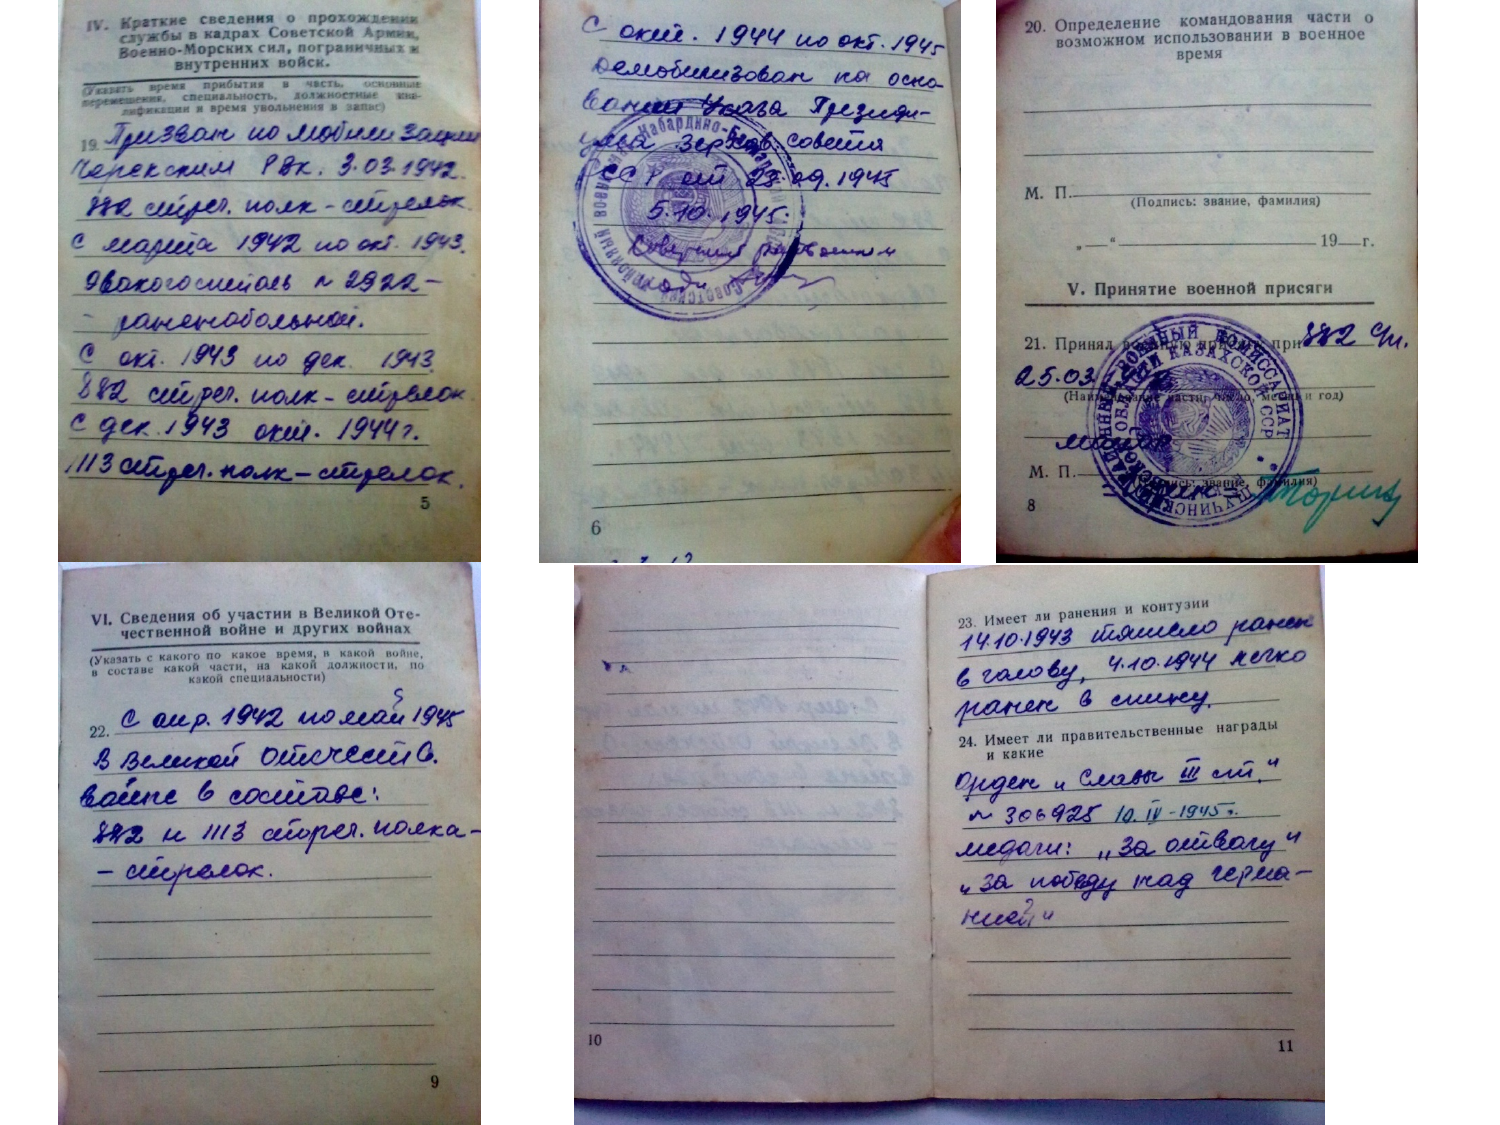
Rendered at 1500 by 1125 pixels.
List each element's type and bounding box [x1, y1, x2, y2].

picture [573, 565, 1325, 1125]
picture [538, 0, 962, 563]
picture [58, 0, 481, 1125]
picture [995, 0, 1419, 563]
